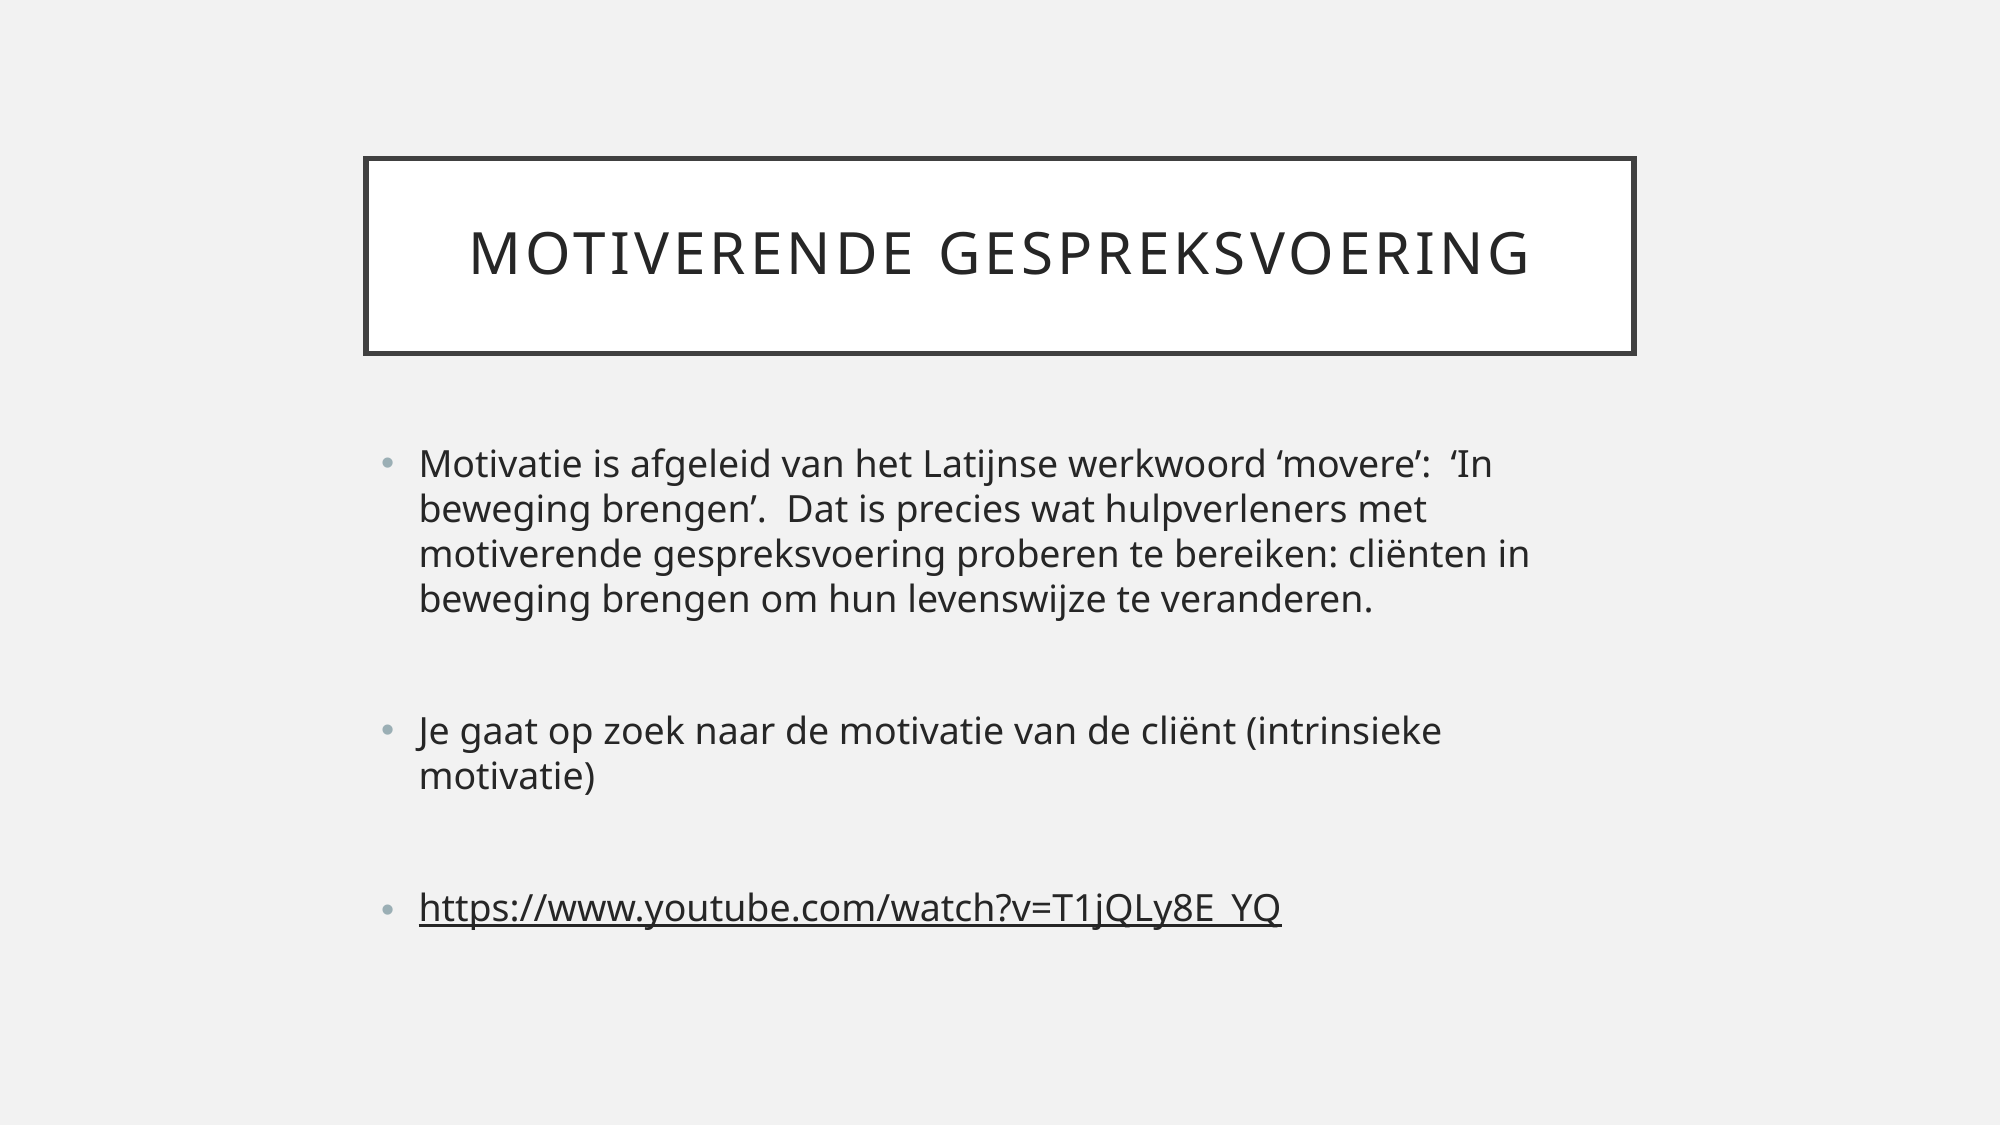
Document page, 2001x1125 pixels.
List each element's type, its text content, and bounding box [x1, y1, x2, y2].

list Motivatie is afgeleid van het Latijnse werkwoord ‘movere’: ‘In beweging brengen’. Dat is precies wat hulpverleners met motiverende gespreksvoering proberen te bereiken: cliënten in beweging brengen om hun levenswijze te veranderen. Je gaat op zoek naar de motivatie van de cliënt (intrinsieke motivatie) https://www.youtube.com/watch?v=T1jQLy8E_YQ [366, 432, 1634, 942]
title Motiverende gespreksvoering [363, 156, 1637, 356]
